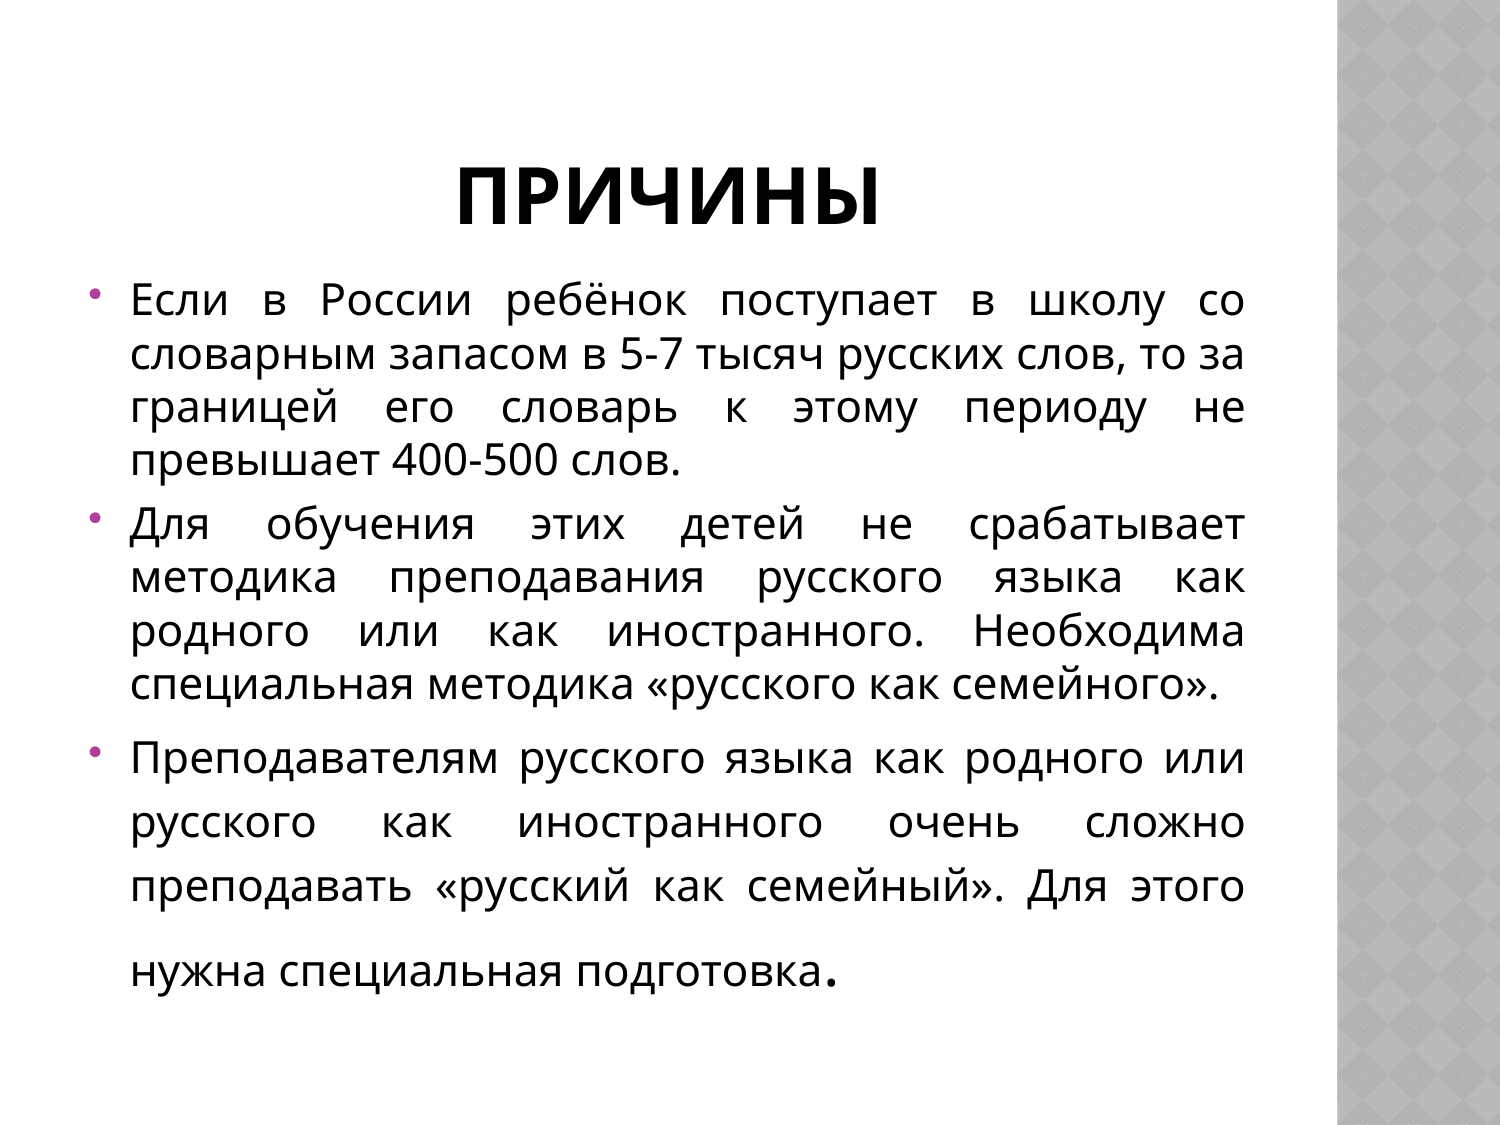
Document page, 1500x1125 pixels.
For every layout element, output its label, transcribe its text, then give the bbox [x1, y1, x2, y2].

list Если в России ребёнок поступает в школу со словарным запасом в 5-7 тысяч русских слов, то за границей его словарь к этому периоду не превышает 400-500 слов. Для обучения этих детей не срабатывает методика преподавания русского языка как родного или как иностранного. Необходима специальная методика «русского как семейного». Преподавателям русского языка как родного или русского как иностранного очень сложно преподавать «русский как семейный». Для этого нужна специальная подготовка. [75, 264, 1263, 1059]
title Причины [75, 52, 1263, 240]
